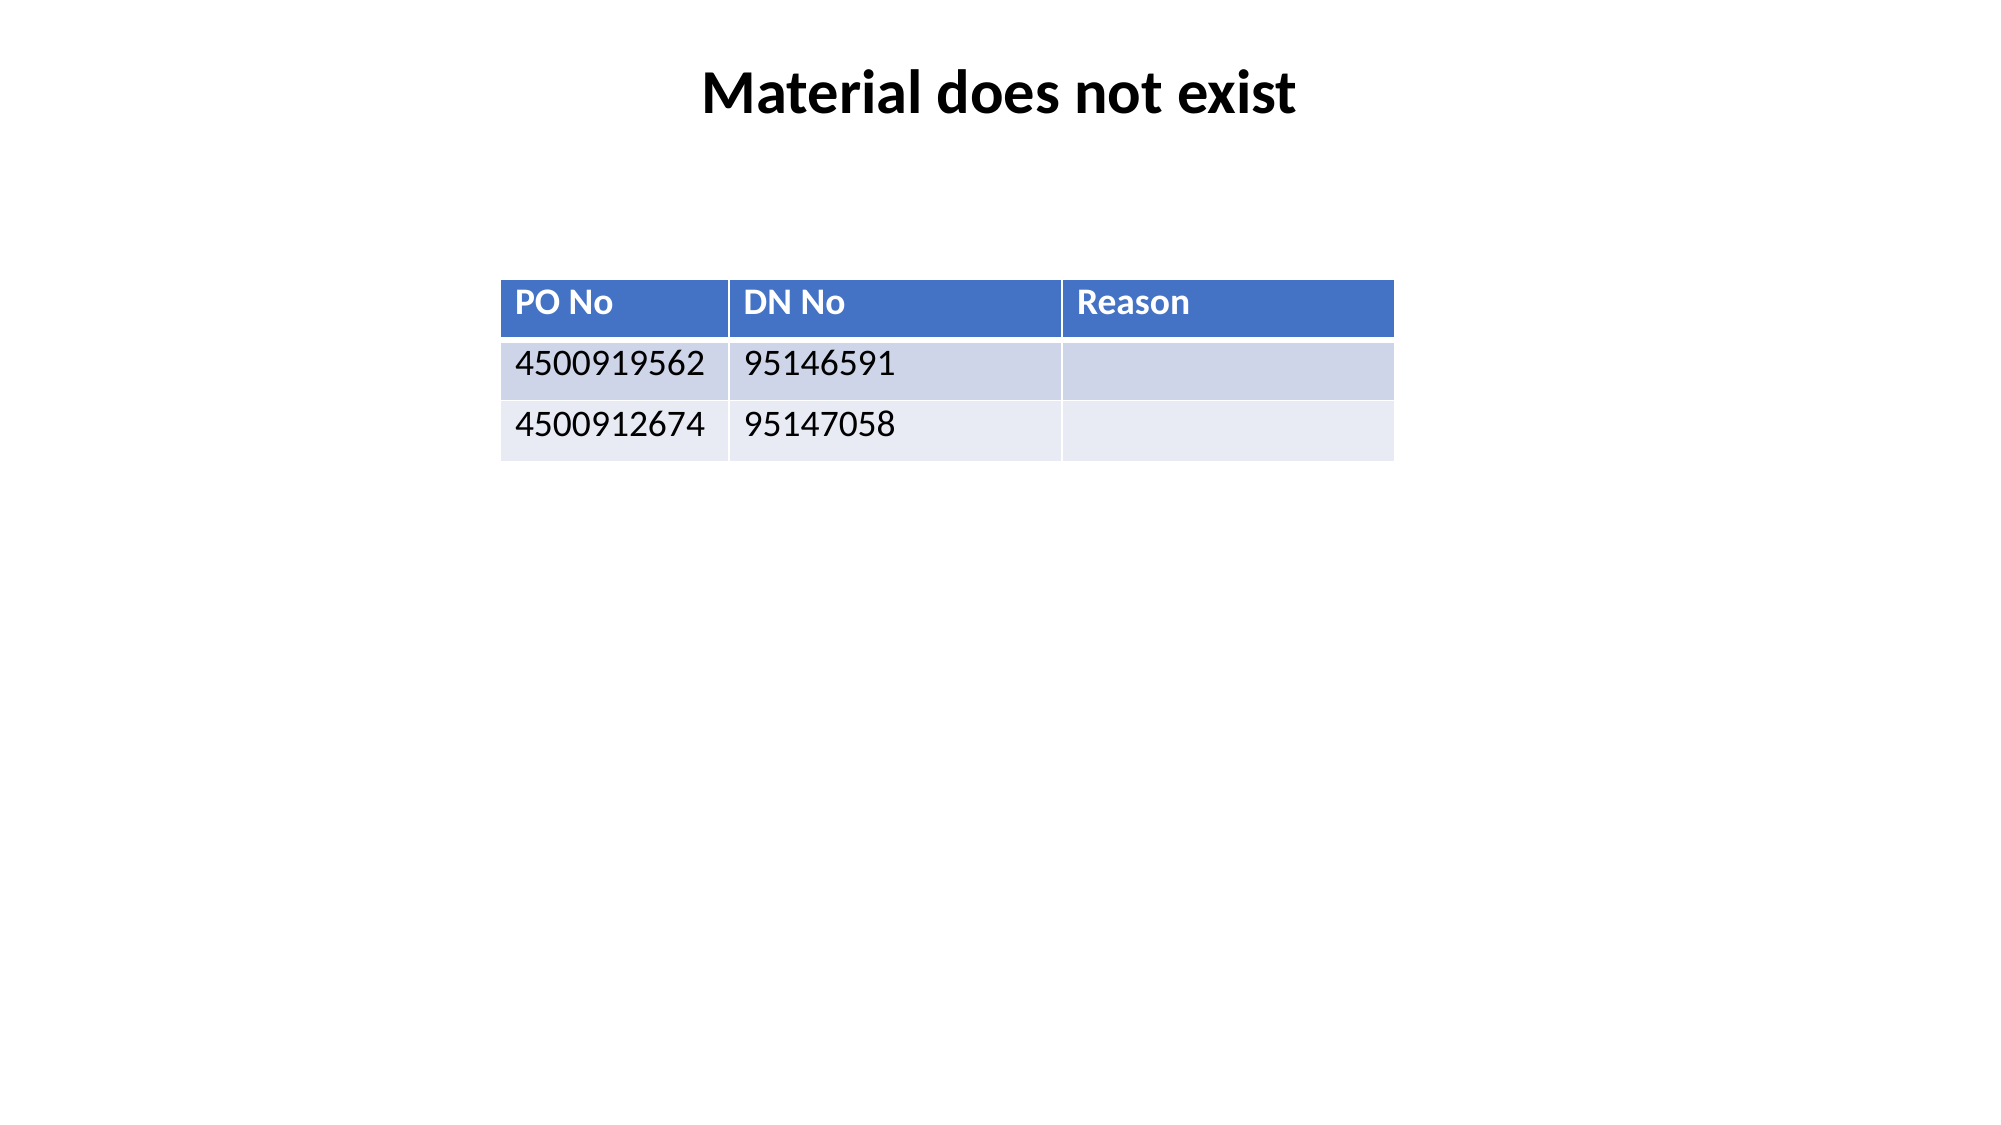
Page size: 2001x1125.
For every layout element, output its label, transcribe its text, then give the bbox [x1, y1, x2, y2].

table_header DN No [730, 280, 1061, 337]
subtitle Material does not exist [249, 51, 1750, 135]
table_cell 4500912674 [501, 401, 728, 461]
table_cell 95147058 [730, 401, 1061, 461]
table_header PO No [501, 280, 728, 337]
table_header Reason [1063, 280, 1394, 337]
table_cell 95146591 [730, 343, 1061, 400]
table_cell [1063, 343, 1394, 400]
table_cell [1063, 401, 1394, 461]
table_cell 4500919562 [501, 343, 728, 400]
